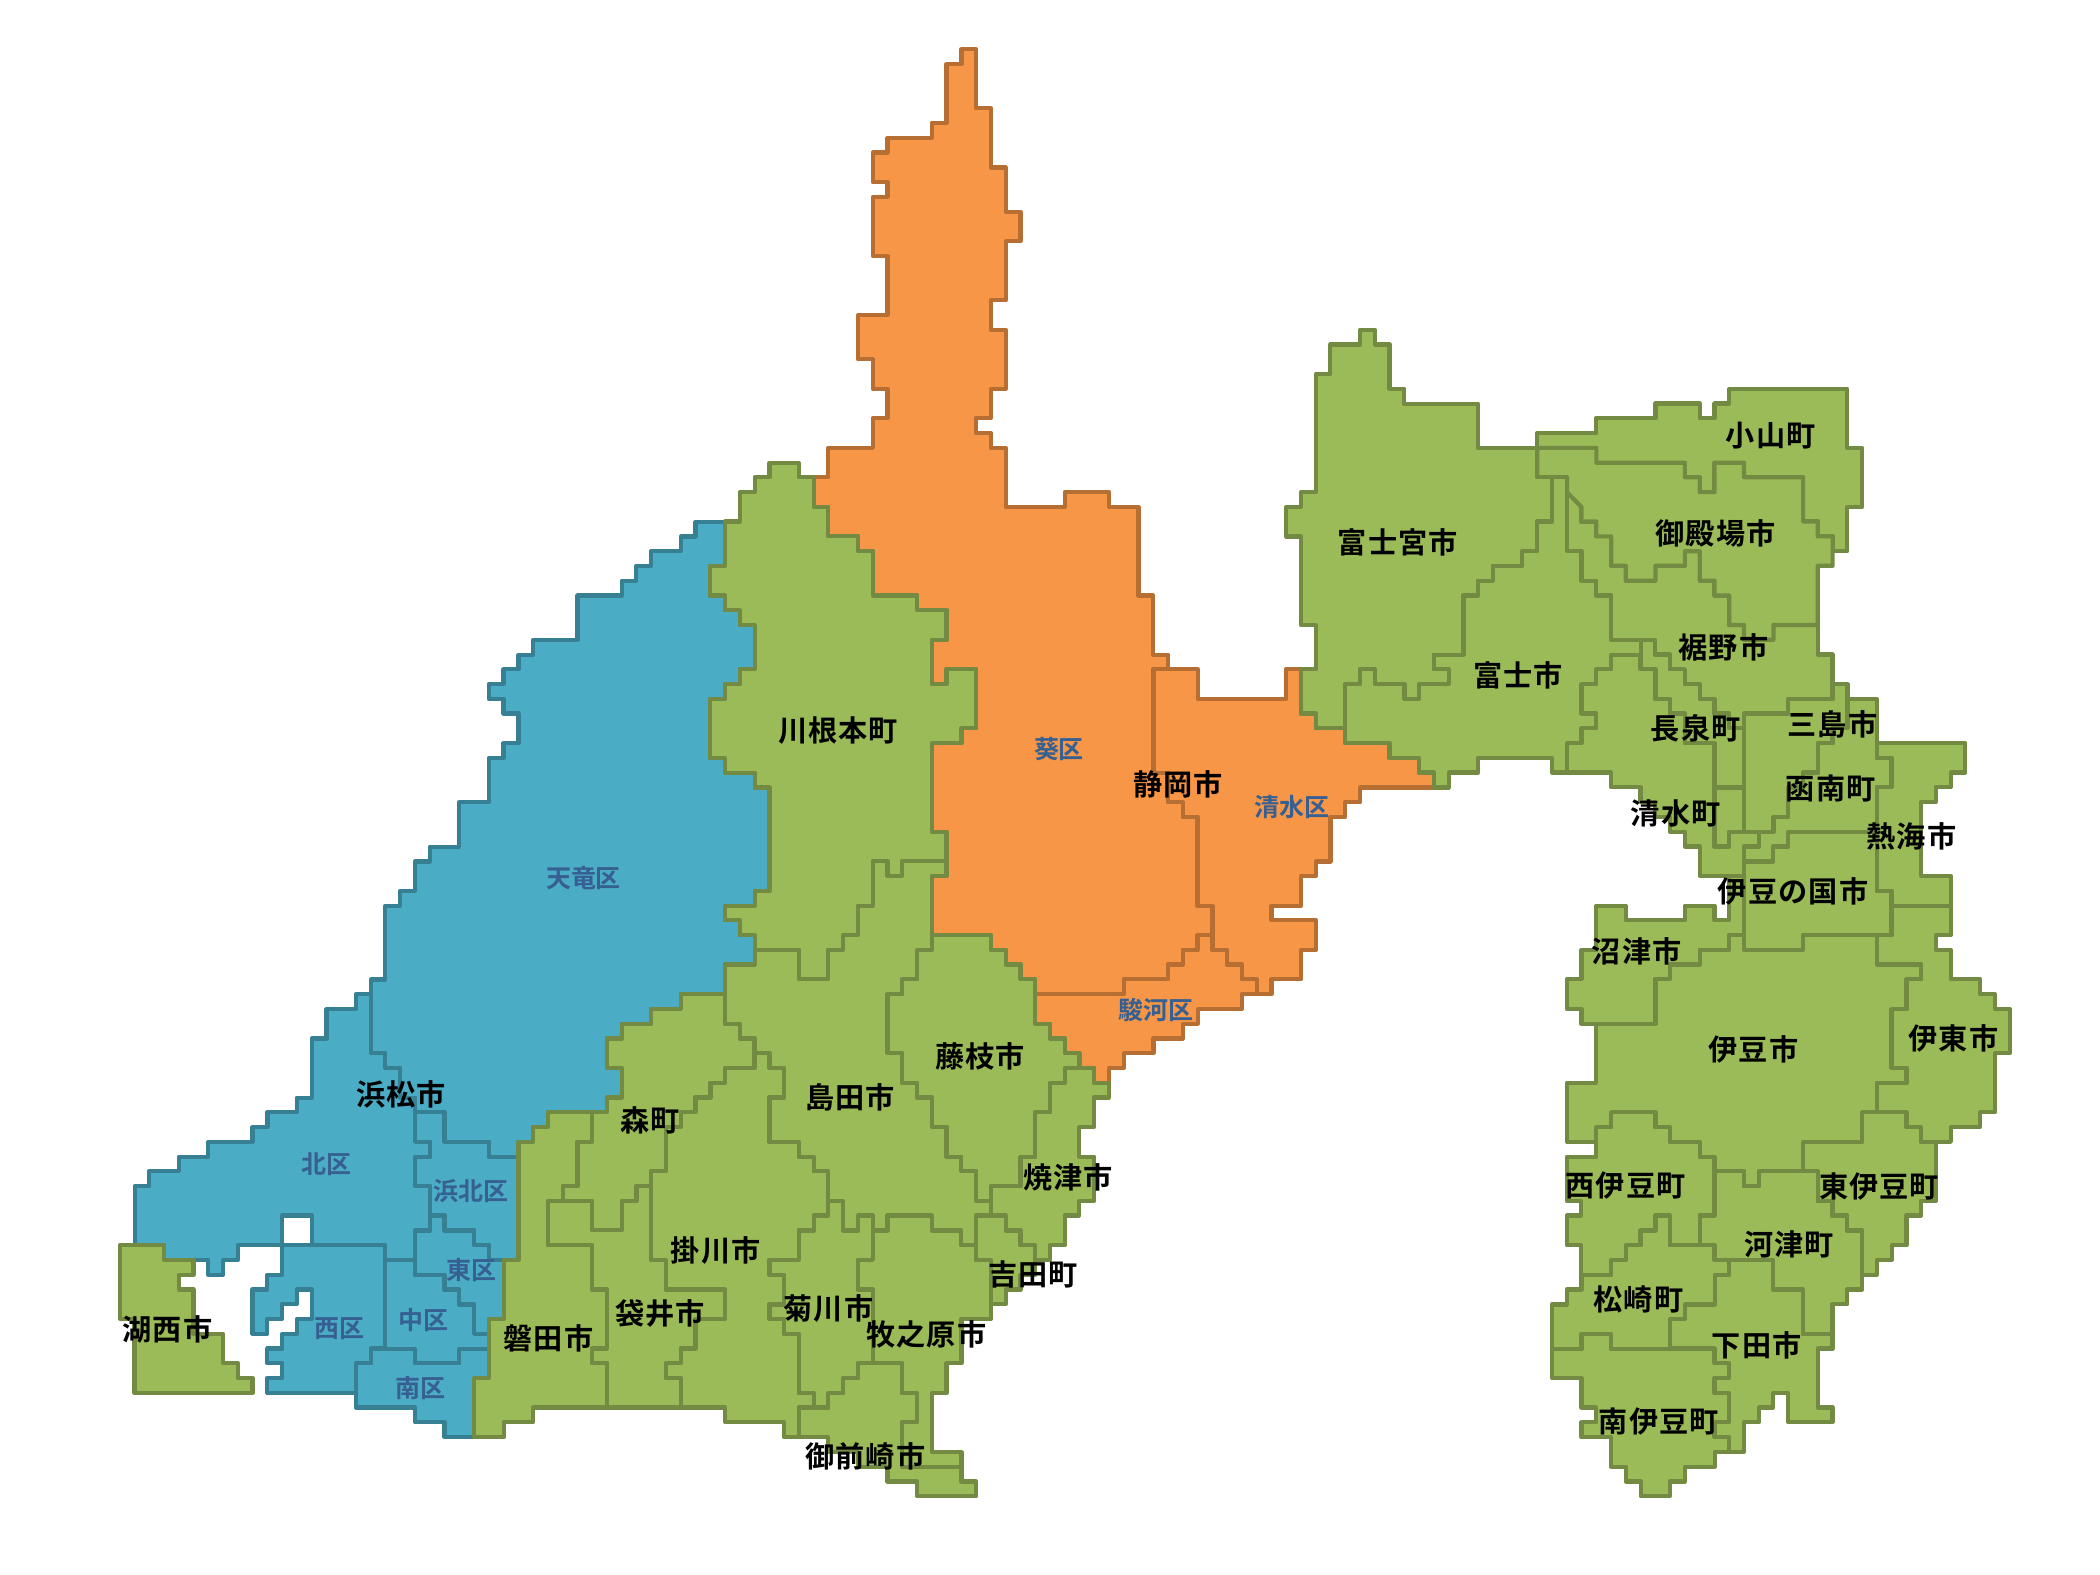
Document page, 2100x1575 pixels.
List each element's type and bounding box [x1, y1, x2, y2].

text_box [106, 48, 2015, 1497]
